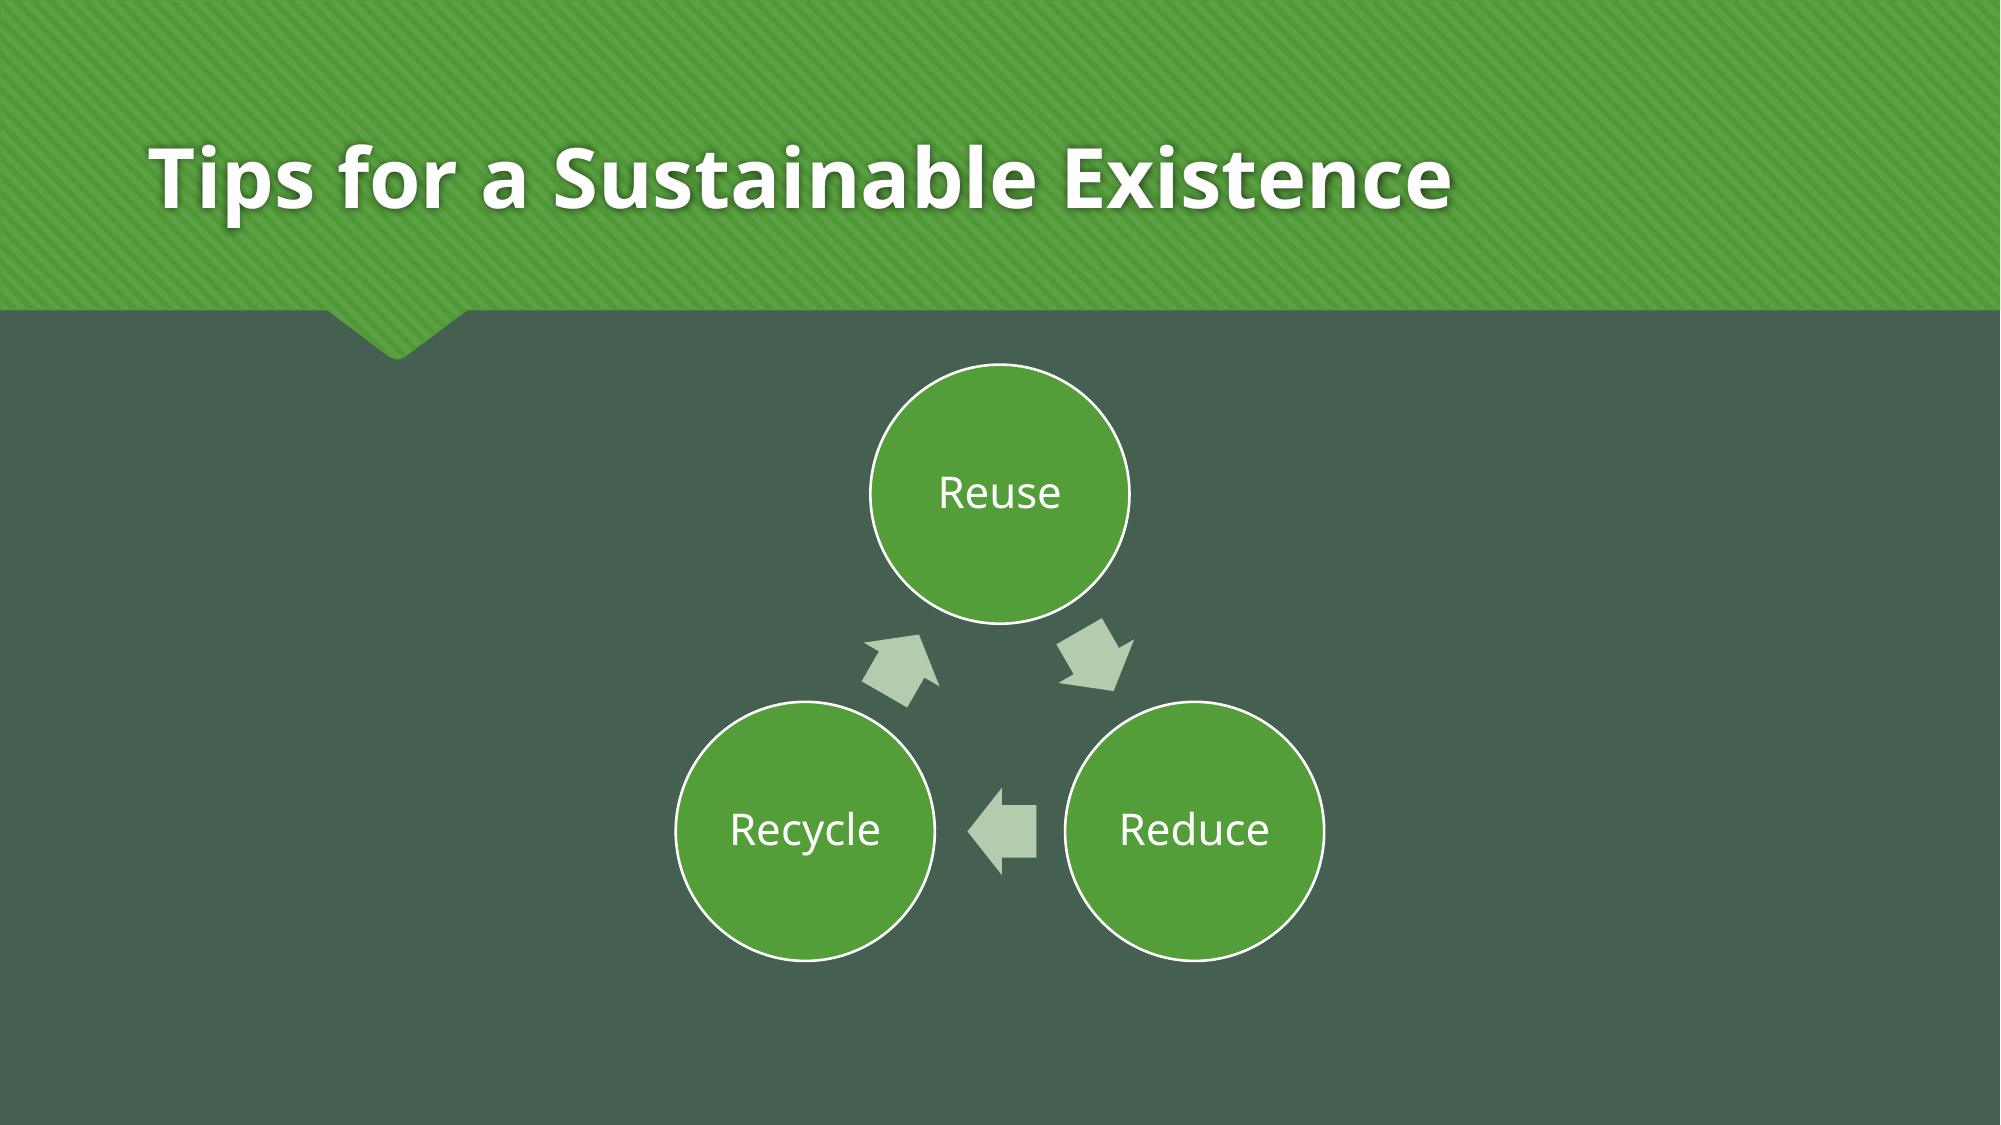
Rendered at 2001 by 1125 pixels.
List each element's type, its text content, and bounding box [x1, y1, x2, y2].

title Tips for a Sustainable Existence [132, 73, 1868, 233]
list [133, 364, 1866, 962]
